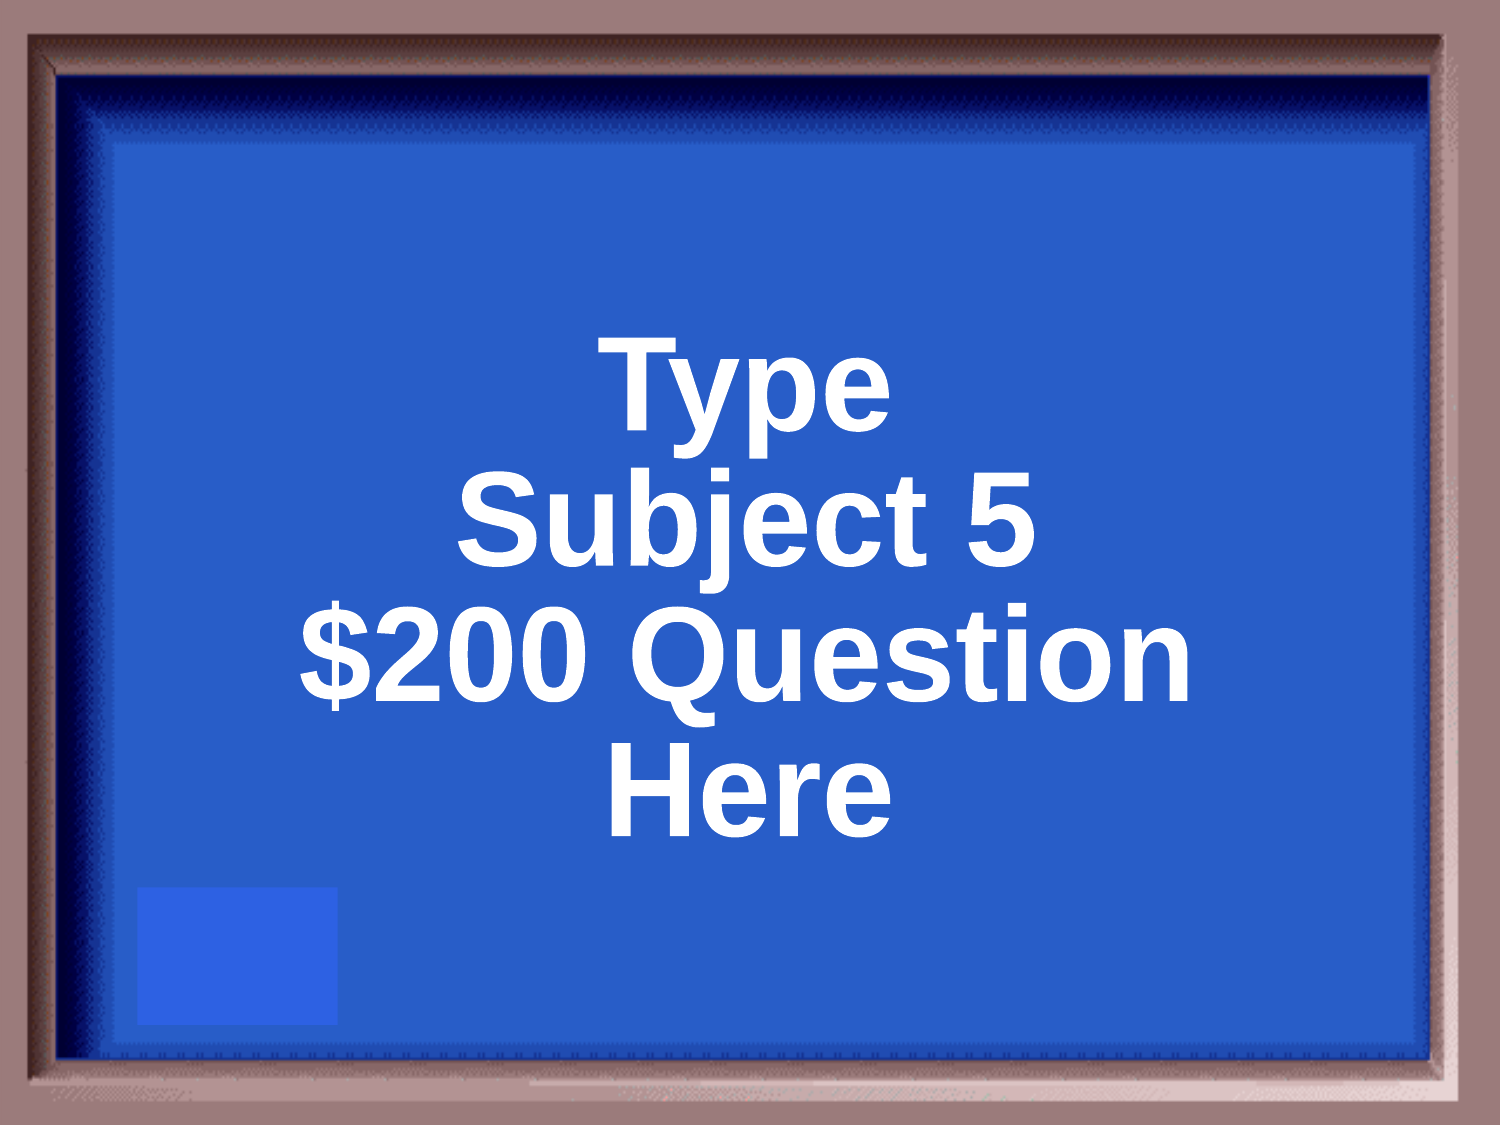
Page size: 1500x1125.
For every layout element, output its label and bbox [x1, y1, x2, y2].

picture [0, 0, 1500, 1125]
text_box [137, 887, 338, 1025]
